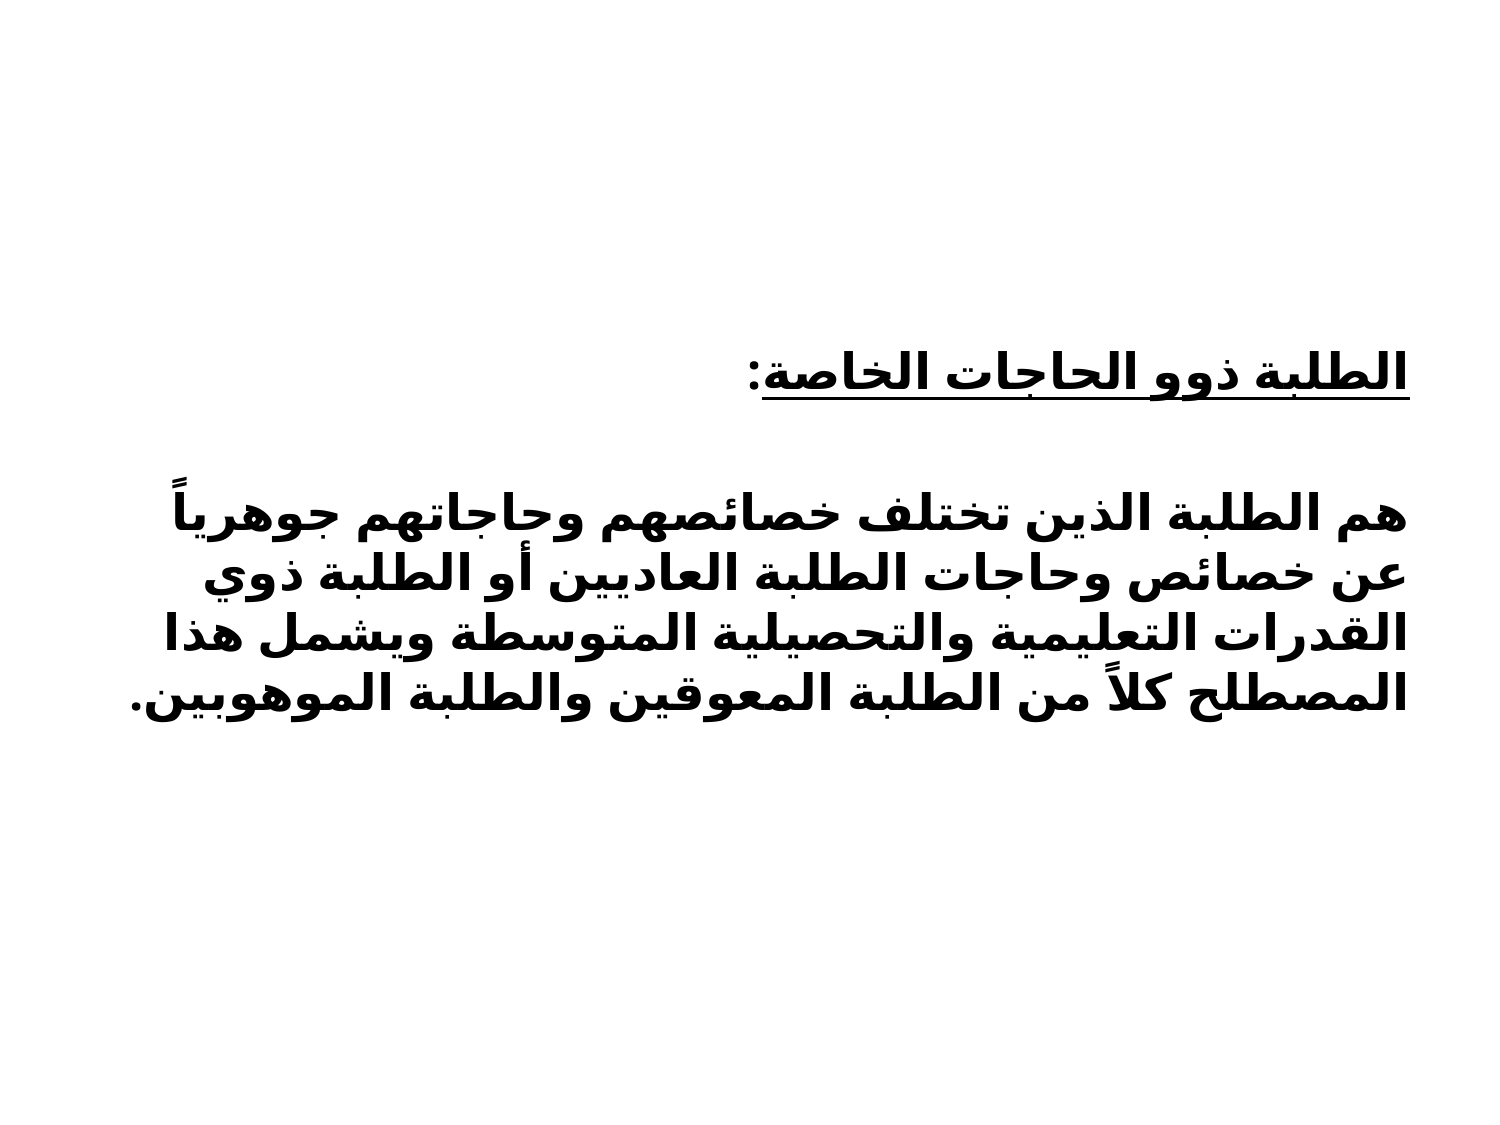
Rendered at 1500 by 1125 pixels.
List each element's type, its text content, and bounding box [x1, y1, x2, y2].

list الطلبة ذوو الحاجات الخاصة: هم الطلبة الذين تختلف خصائصهم وحاجاتهم جوهرياً عن خصائص وحاجات الطلبة العاديين أو الطلبة ذوي القدرات التعليمية والتحصيلية المتوسطة ويشمل هذا المصطلح كلاً من الطلبة المعوقين والطلبة الموهوبين. [75, 262, 1425, 1005]
